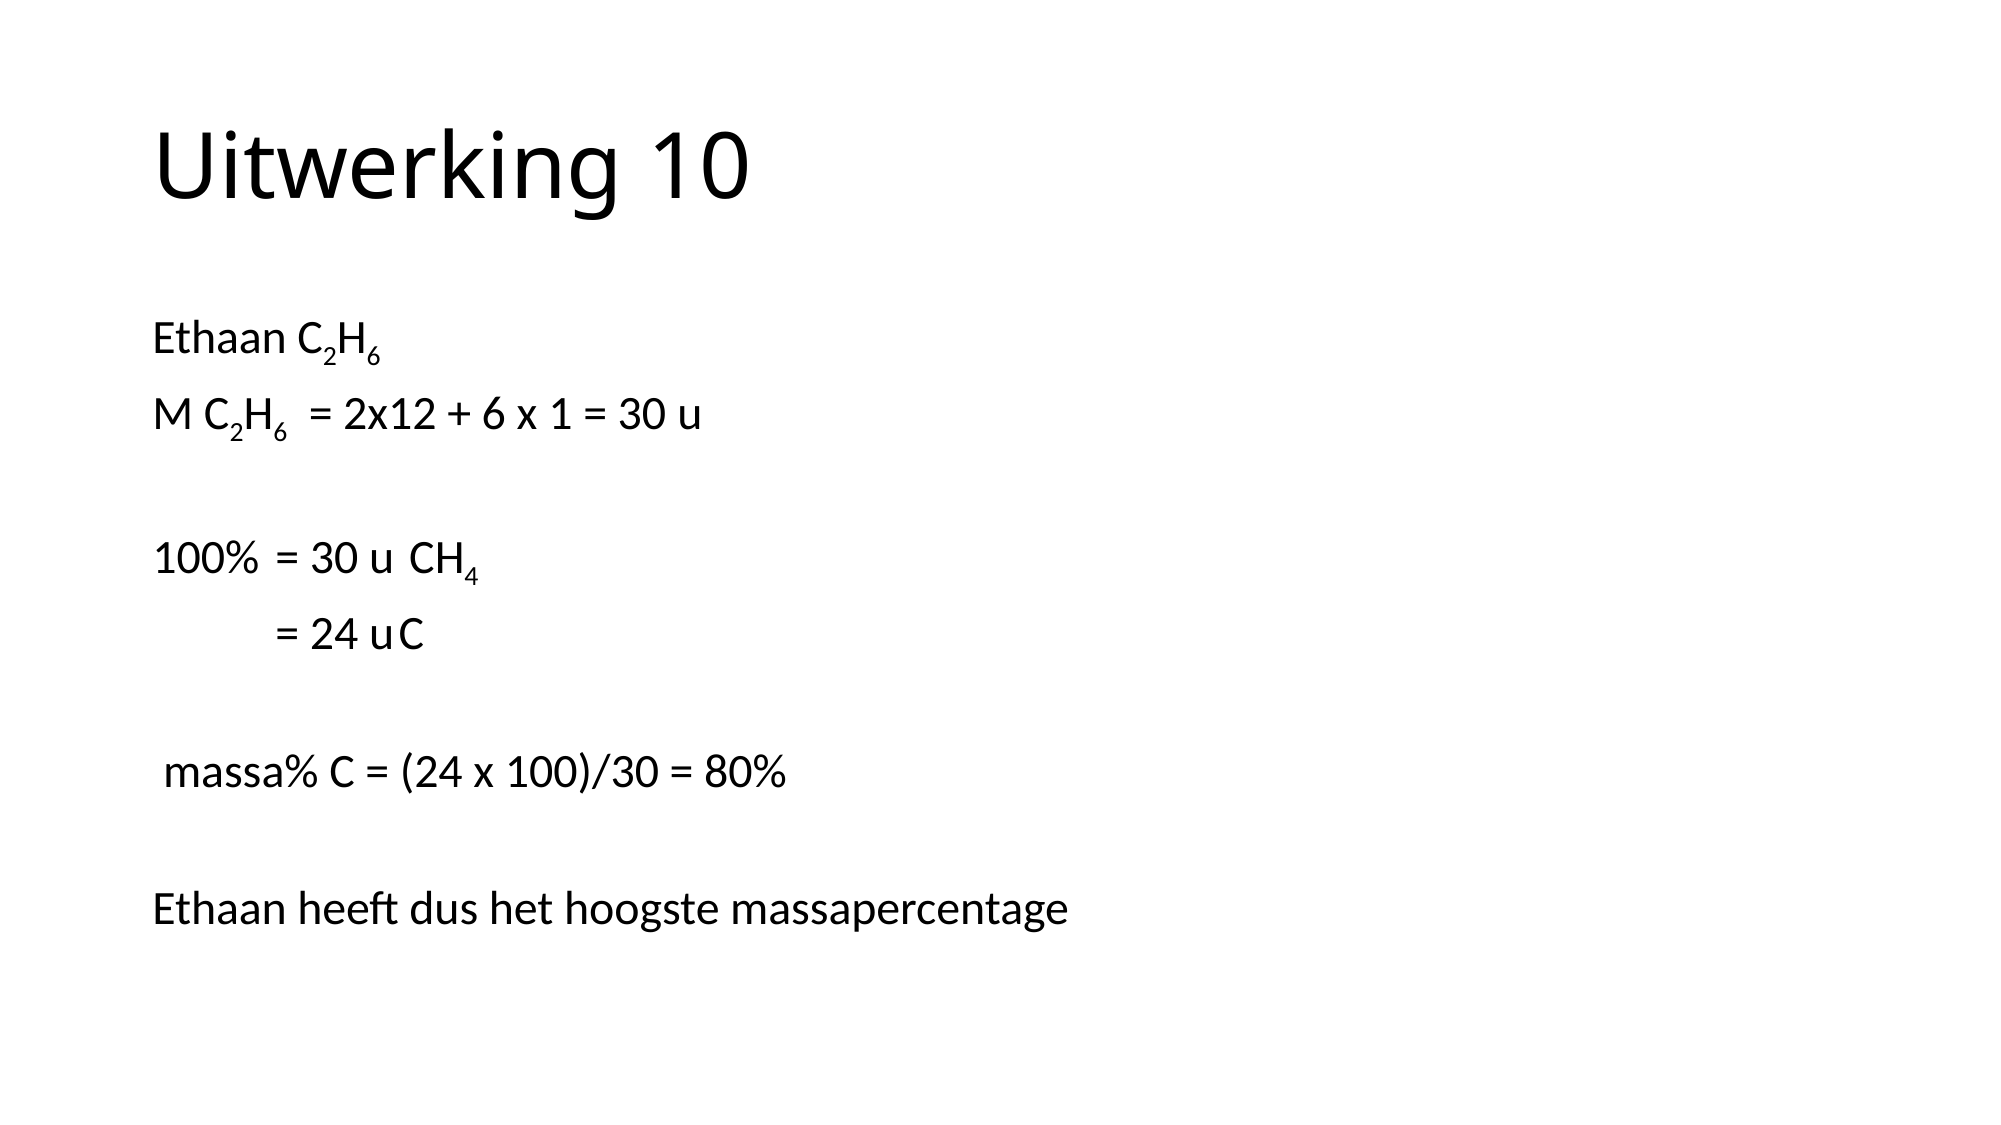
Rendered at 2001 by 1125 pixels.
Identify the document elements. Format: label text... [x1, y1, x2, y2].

list Ethaan C2H6 M C2H6 = 2x12 + 6 x 1 = 30 u 100% = 30 u CH4 = 24 u C massa% C = (24 x 100)/30 = 80% Ethaan heeft dus het hoogste massapercentage [137, 299, 1863, 1014]
title Uitwerking 10 [137, 59, 1863, 278]
